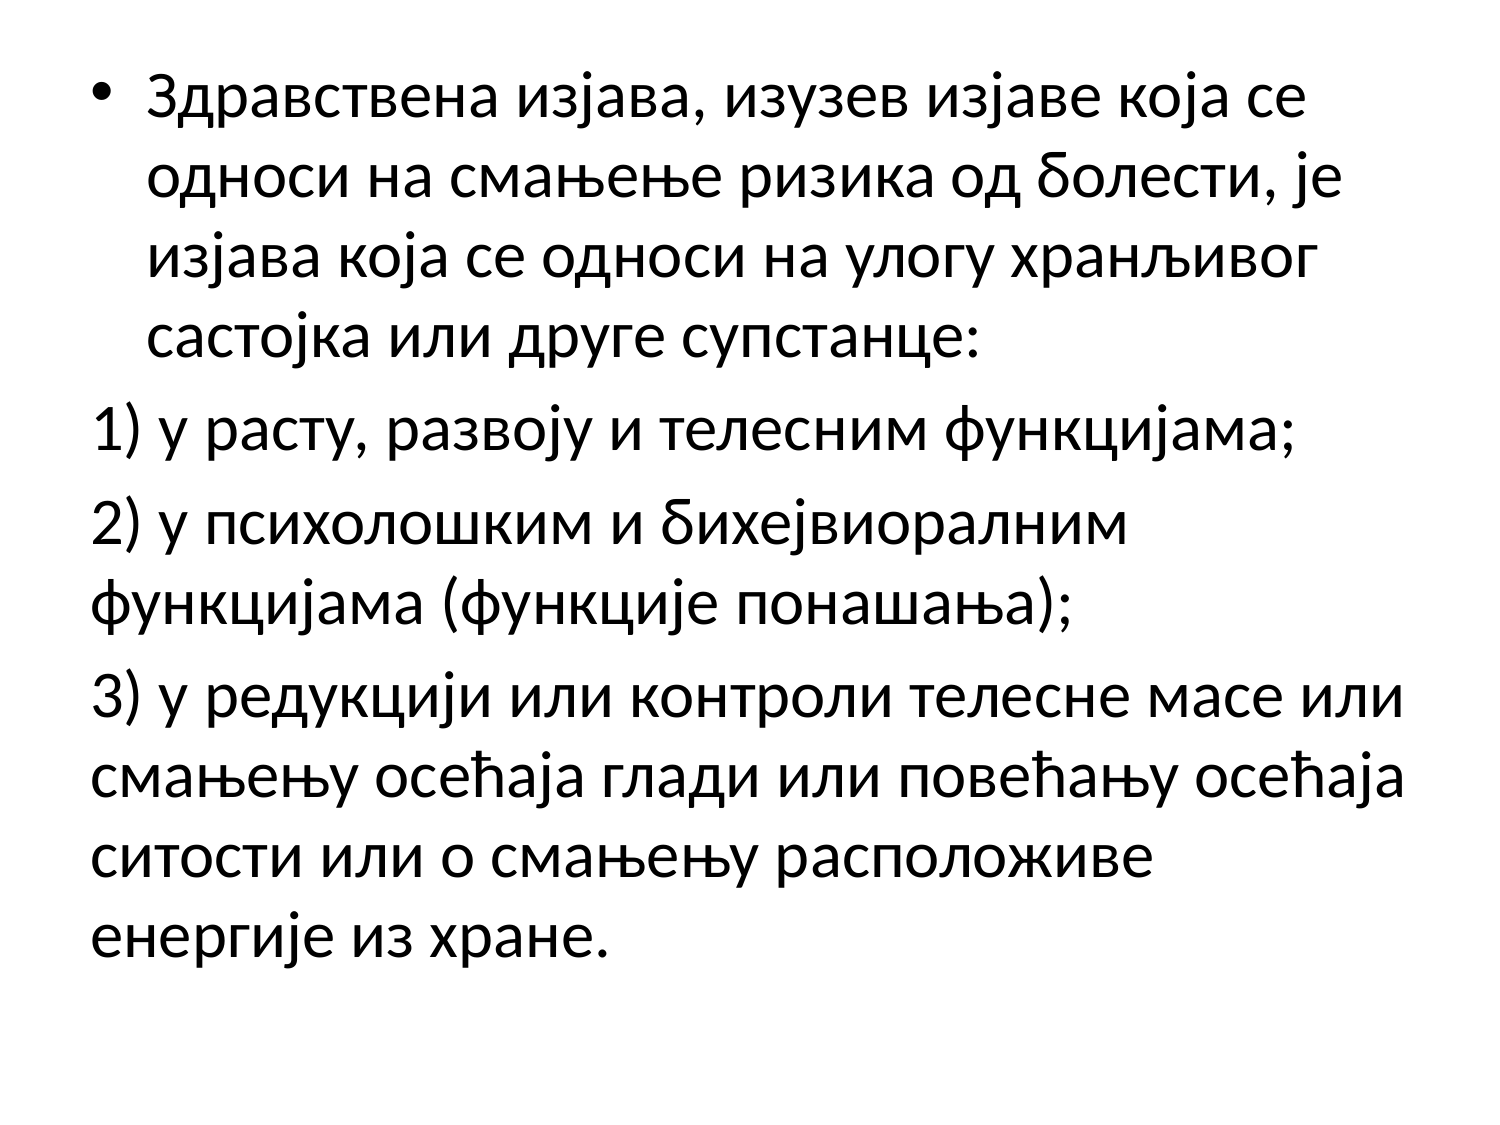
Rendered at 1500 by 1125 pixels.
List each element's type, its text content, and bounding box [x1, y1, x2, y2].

list Здравствена изјава, изузев изјаве која се односи на смањење ризика од болести, је изјава која се односи на улогу хранљивог састојка или друге супстанце: 1) у расту, развоју и телесним функцијама; 2) у психолошким и бихејвиоралним функцијама (функције понашања); 3) у редукцији или контроли телесне масе или смањењу осећаја глади или повећању осећаја ситости или о смањењу расположиве енергије из хране. [75, 42, 1425, 1005]
